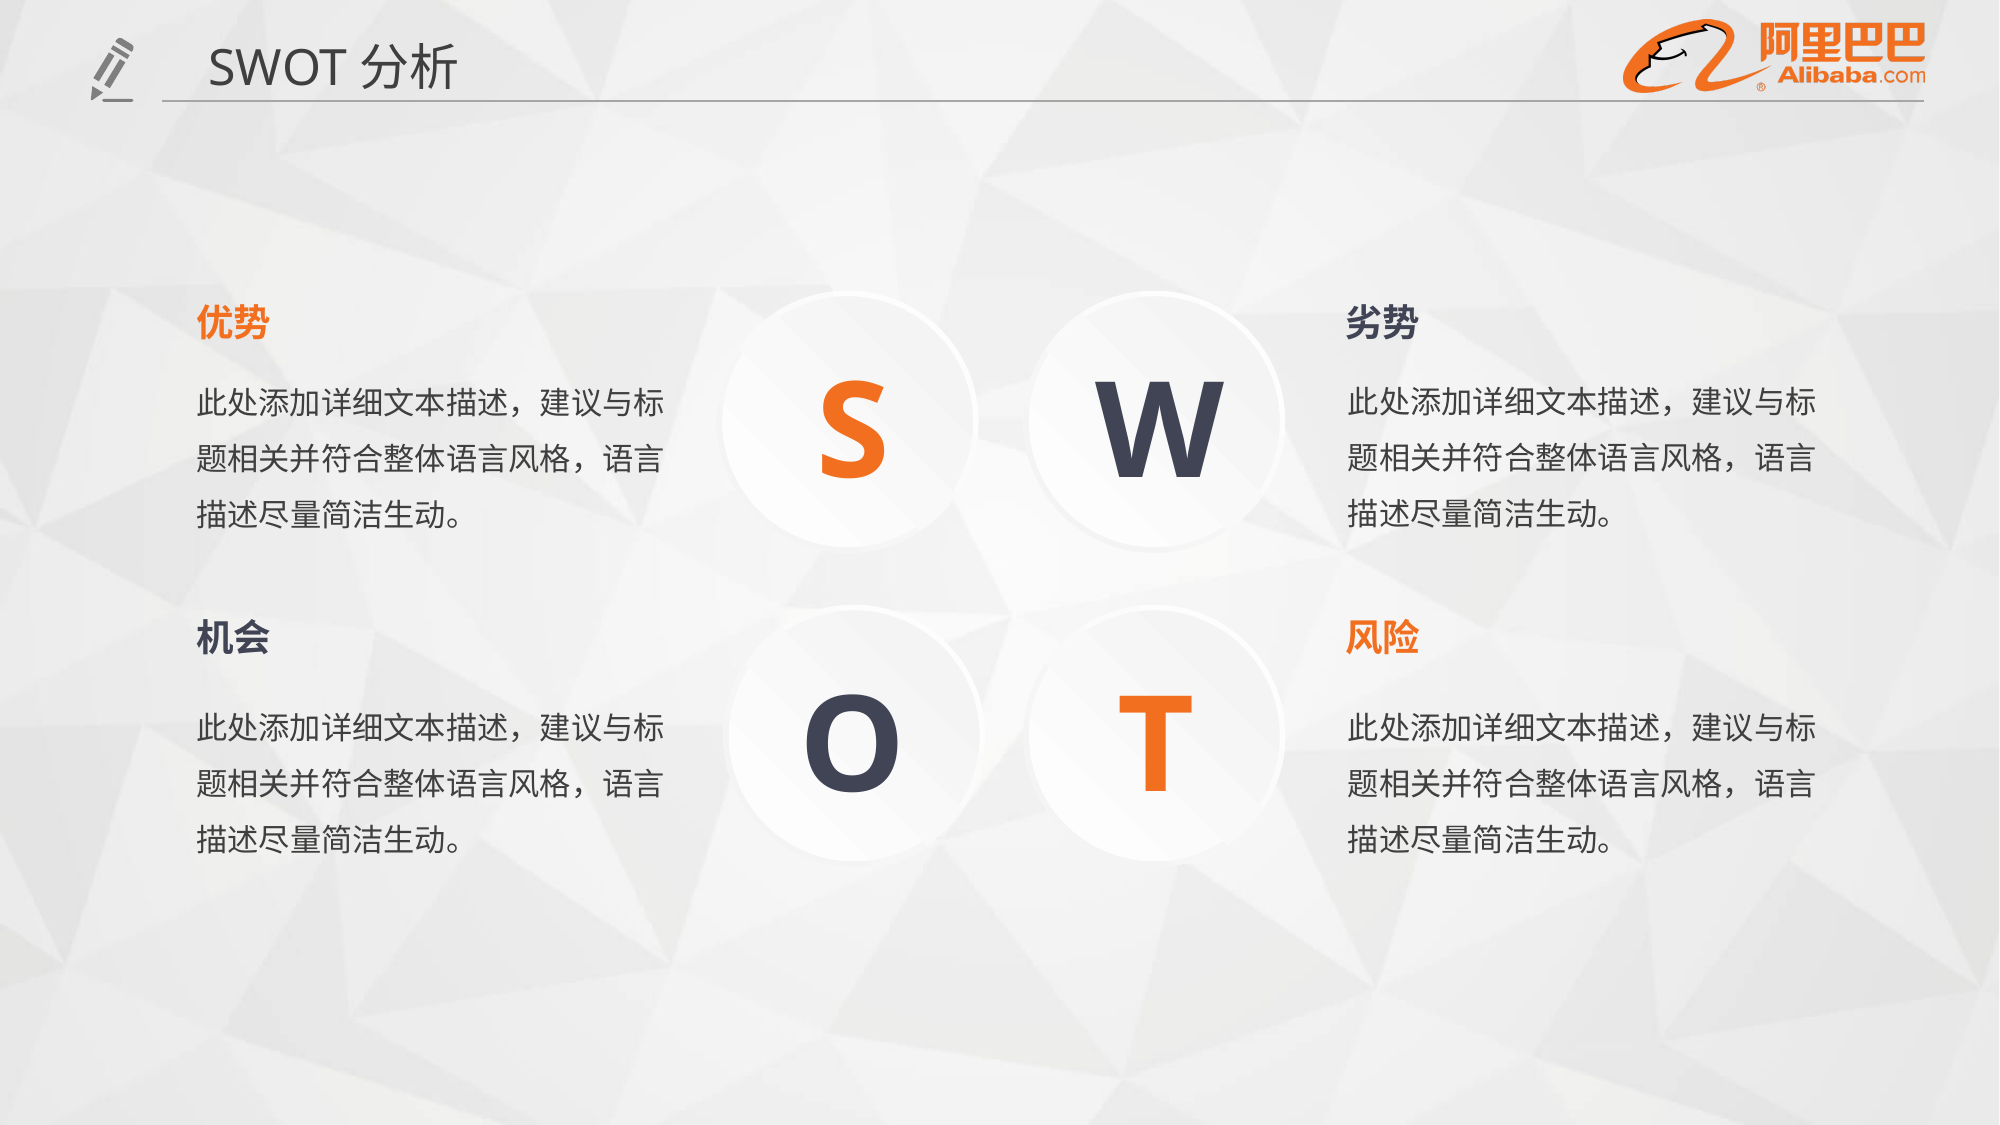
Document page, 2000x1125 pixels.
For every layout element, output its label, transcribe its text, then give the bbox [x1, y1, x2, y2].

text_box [1023, 604, 1286, 868]
text_box [110, 45, 130, 59]
text_box S [983, 344, 991, 505]
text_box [1330, 605, 1834, 868]
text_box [716, 290, 979, 554]
text_box [115, 37, 134, 52]
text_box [1330, 291, 1834, 542]
text_box W [1290, 344, 1298, 505]
text_box T [1290, 658, 1294, 819]
text_box [90, 86, 104, 101]
picture [0, 0, 2000, 1125]
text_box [723, 604, 986, 868]
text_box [181, 291, 682, 543]
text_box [181, 605, 682, 868]
text_box [102, 98, 134, 102]
text_box [104, 59, 126, 89]
text_box [93, 52, 115, 82]
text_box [1023, 290, 1286, 554]
text_box SWOT分析 [193, 28, 475, 100]
